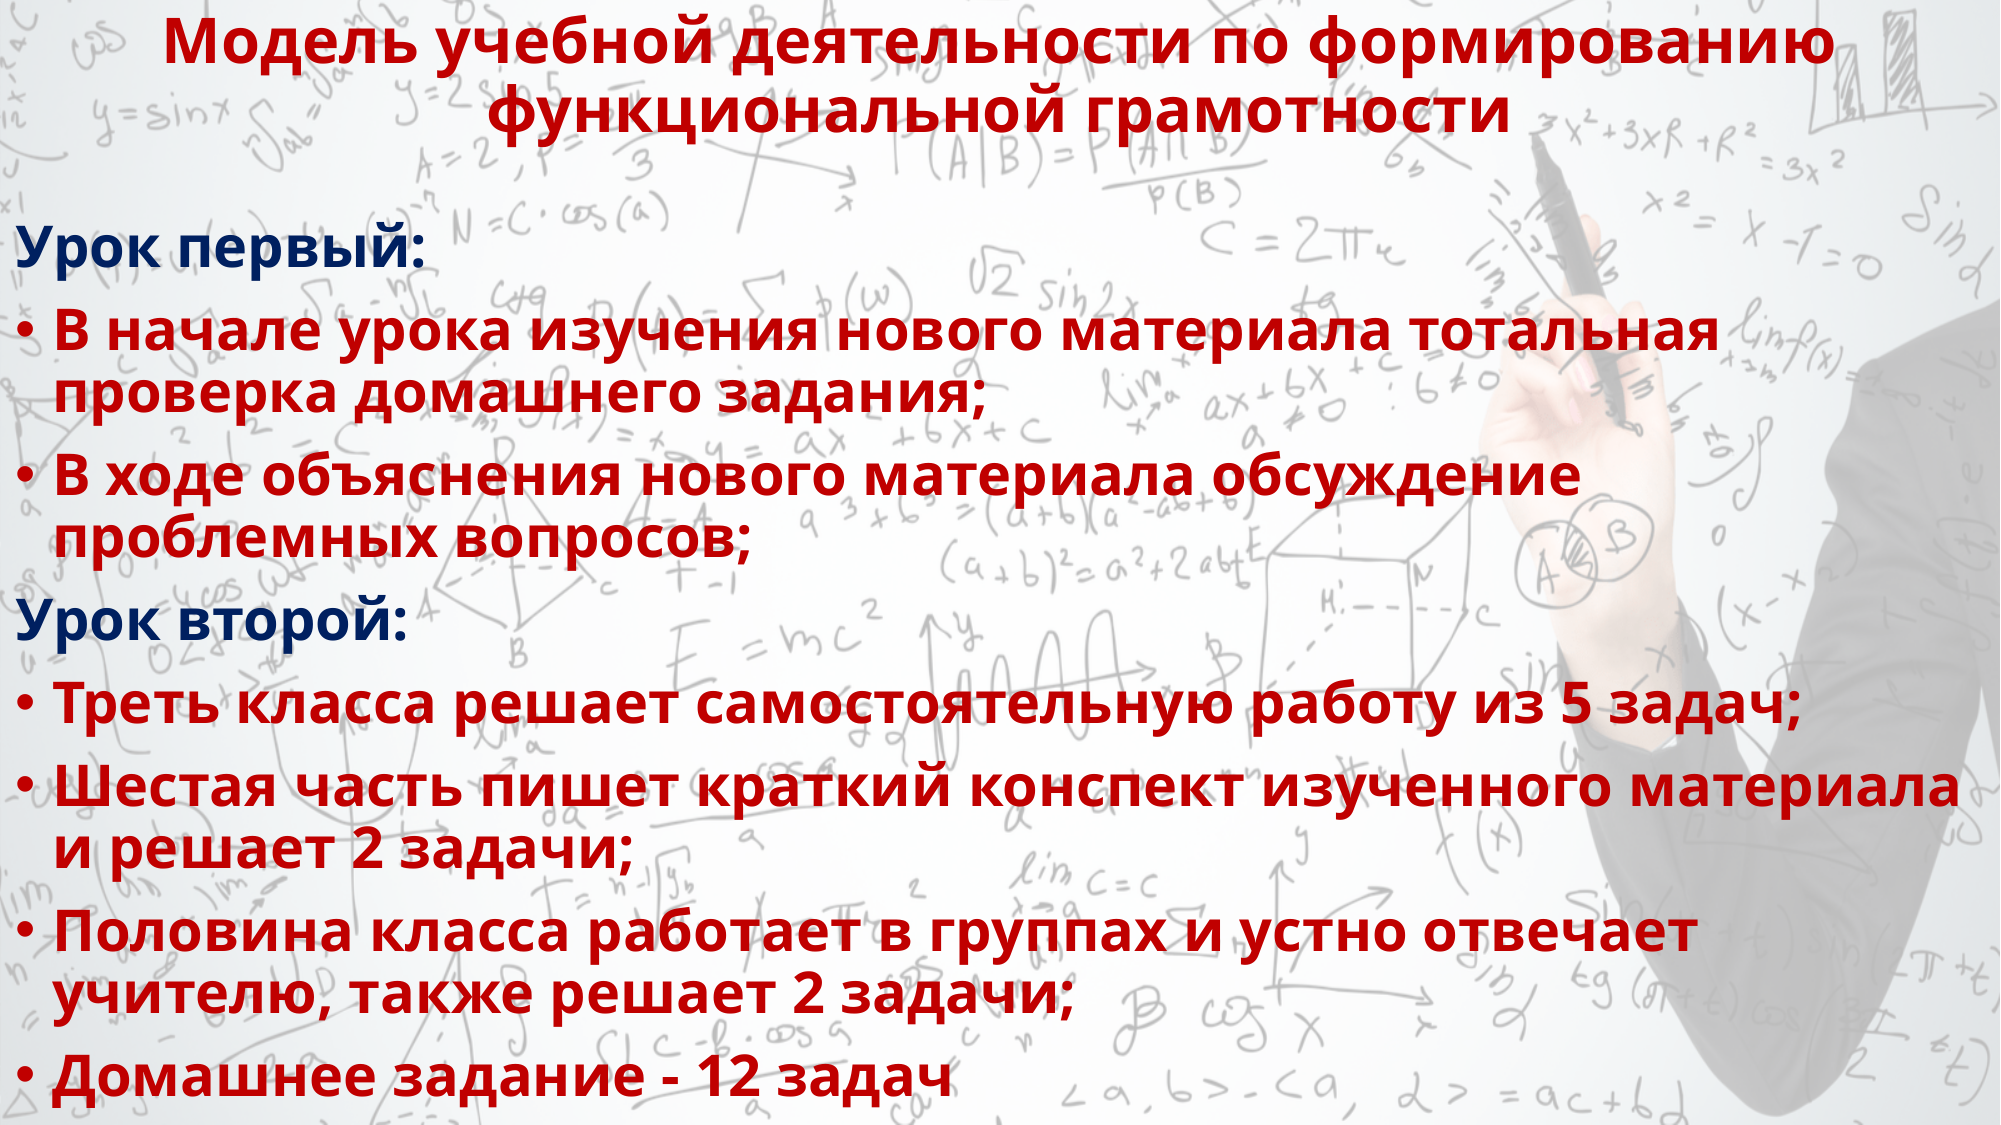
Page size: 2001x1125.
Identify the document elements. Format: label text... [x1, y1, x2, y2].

list Урок первый: В начале урока изучения нового материала тотальная проверка домашнего задания; В ходе объяснения нового материала обсуждение проблемных вопросов; Урок второй: Треть класса решает самостоятельную работу из 5 задач; Шестая часть пишет краткий конспект изученного материала и решает 2 задачи; Половина класса работает в группах и устно отвечает учителю, также решает 2 задачи; Домашнее задание - 12 задач [0, 210, 2000, 1125]
title Модель учебной деятельности по формированию функциональной грамотности [0, 0, 2000, 155]
